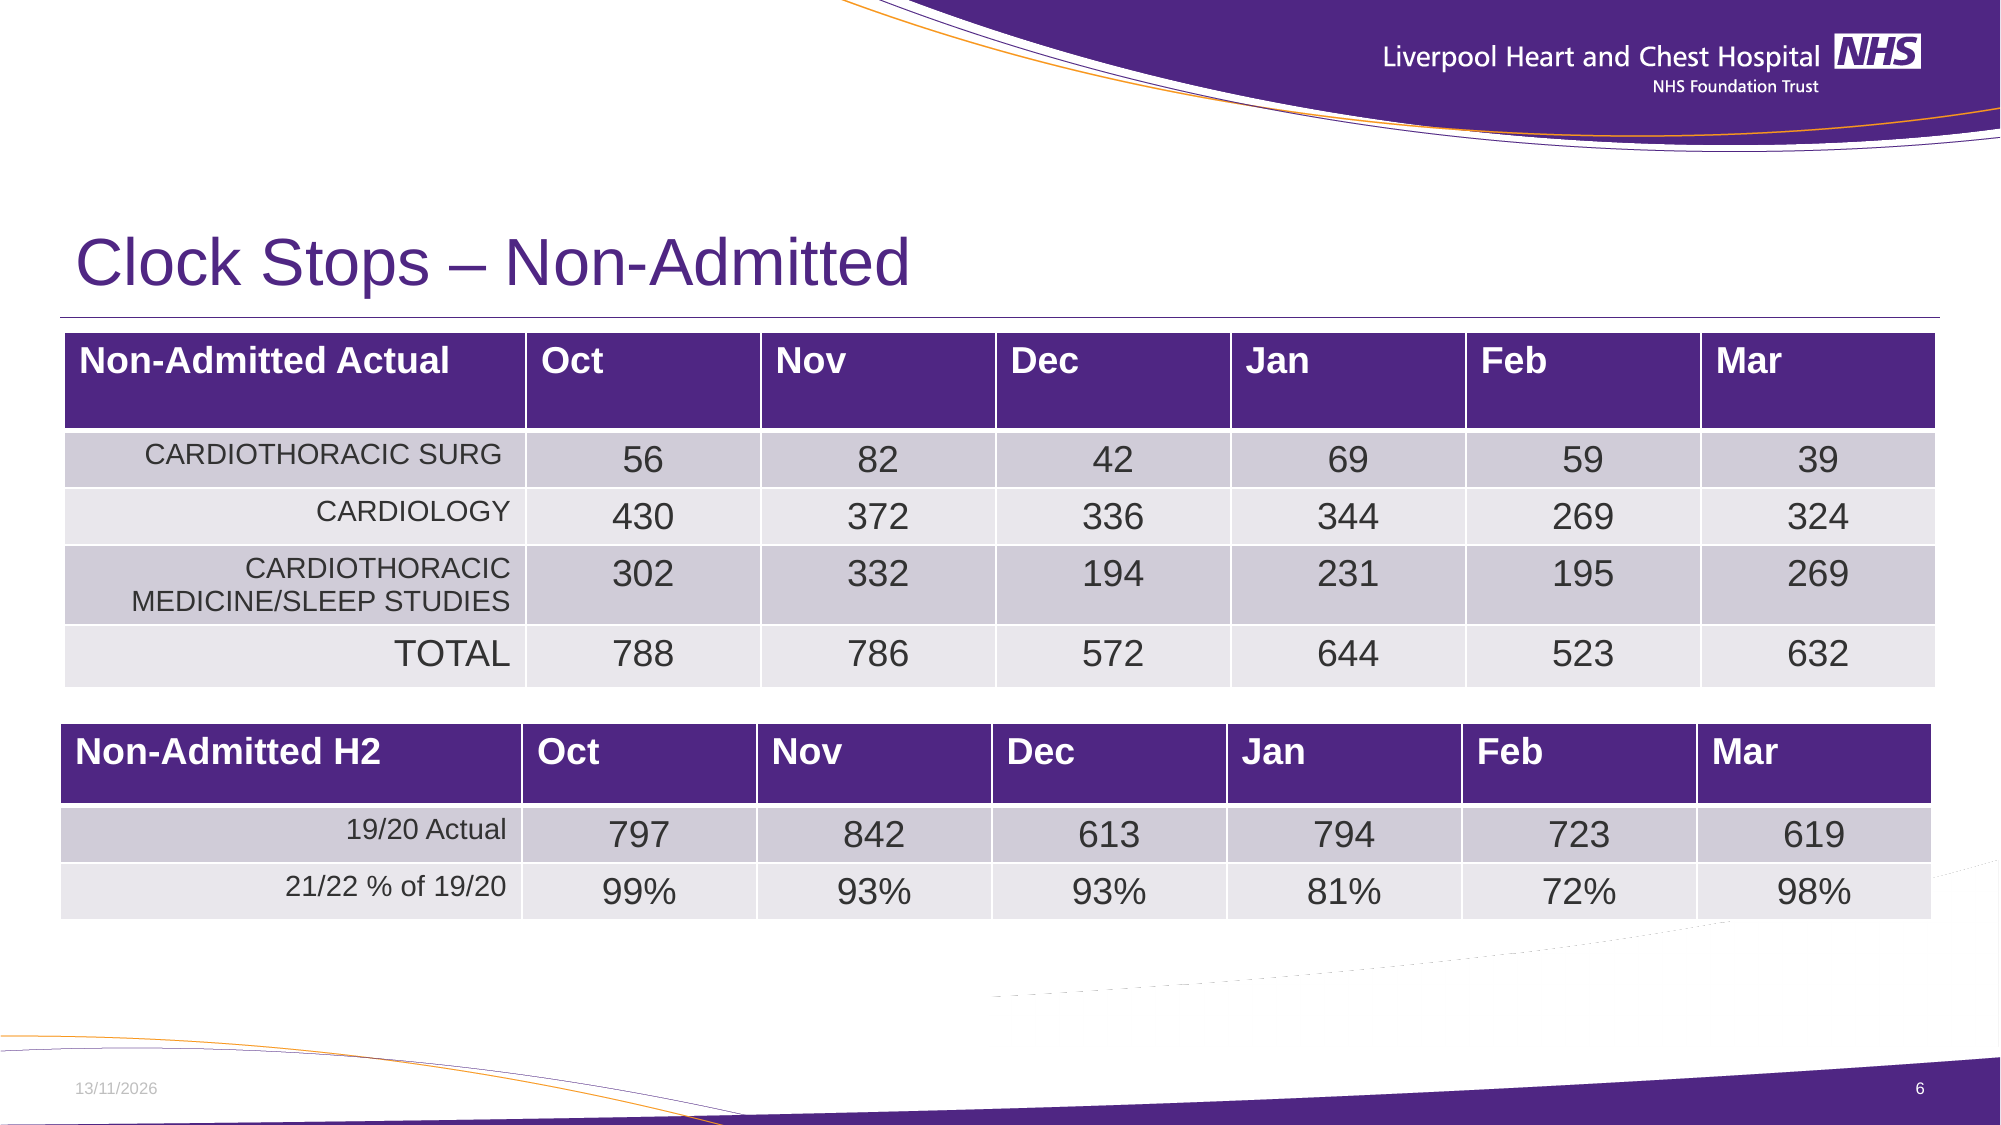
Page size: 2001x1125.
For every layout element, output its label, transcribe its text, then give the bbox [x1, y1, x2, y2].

table_cell 324 [1702, 489, 1935, 544]
table_header Nov [762, 333, 995, 428]
slide_number 6 [1489, 1058, 1940, 1118]
table_cell 430 [527, 489, 760, 544]
table_cell 797 [523, 808, 756, 862]
table_cell 302 [527, 546, 760, 624]
table_header Jan [1228, 724, 1461, 803]
table_cell 332 [762, 546, 995, 624]
table_header Mar [1702, 333, 1935, 428]
table_cell 93% [758, 864, 991, 919]
table_cell 39 [1702, 433, 1935, 487]
table_header Oct [523, 724, 756, 803]
table_header Nov [758, 724, 991, 803]
table_header Non-Admitted H2 [61, 724, 521, 803]
table_cell 572 [997, 626, 1230, 687]
table_cell 195 [1467, 546, 1700, 624]
table_cell 98% [1698, 864, 1931, 919]
table_cell 69 [1232, 433, 1465, 487]
table_cell 269 [1702, 546, 1935, 624]
table_cell 794 [1228, 808, 1461, 862]
table_cell CARDIOLOGY [65, 489, 525, 544]
table_cell 269 [1467, 489, 1700, 544]
table_cell 194 [997, 546, 1230, 624]
table_header Mar [1698, 724, 1931, 803]
table_header Dec [993, 724, 1226, 803]
table_cell 93% [993, 864, 1226, 919]
table_cell 372 [762, 489, 995, 544]
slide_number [60, 1058, 511, 1118]
table_cell 59 [1467, 433, 1700, 487]
table_cell 81% [1228, 864, 1461, 919]
table_cell 842 [758, 808, 991, 862]
picture [0, 0, 2001, 1125]
table_header Non-Admitted Actual [65, 333, 525, 428]
table_cell 613 [993, 808, 1226, 862]
table_cell 644 [1232, 626, 1465, 687]
table_cell 56 [527, 433, 760, 487]
table_cell CARDIOTHORACIC MEDICINE/SLEEP STUDIES [65, 546, 525, 624]
table_cell 72% [1463, 864, 1696, 919]
table_header Dec [997, 333, 1230, 428]
table_cell 788 [527, 626, 760, 687]
table_cell 336 [997, 489, 1230, 544]
table_cell 99% [523, 864, 756, 919]
table_cell 231 [1232, 546, 1465, 624]
table_header Oct [527, 333, 760, 428]
table_header Feb [1463, 724, 1696, 803]
table_cell CARDIOTHORACIC SURG [65, 433, 525, 487]
table_cell 82 [762, 433, 995, 487]
table_cell 786 [762, 626, 995, 687]
table_cell 723 [1463, 808, 1696, 862]
title Clock Stops – Non-Admitted [60, 169, 1940, 308]
table_cell 632 [1702, 626, 1935, 687]
table_cell TOTAL [65, 626, 525, 687]
table_cell 523 [1467, 626, 1700, 687]
table_cell 19/20 Actual [61, 808, 521, 862]
table_header Jan [1232, 333, 1465, 428]
table_header Feb [1467, 333, 1700, 428]
table_cell 42 [997, 433, 1230, 487]
table_cell 21/22 % of 19/20 [61, 864, 521, 919]
table_cell 344 [1232, 489, 1465, 544]
table_cell 619 [1698, 808, 1931, 862]
